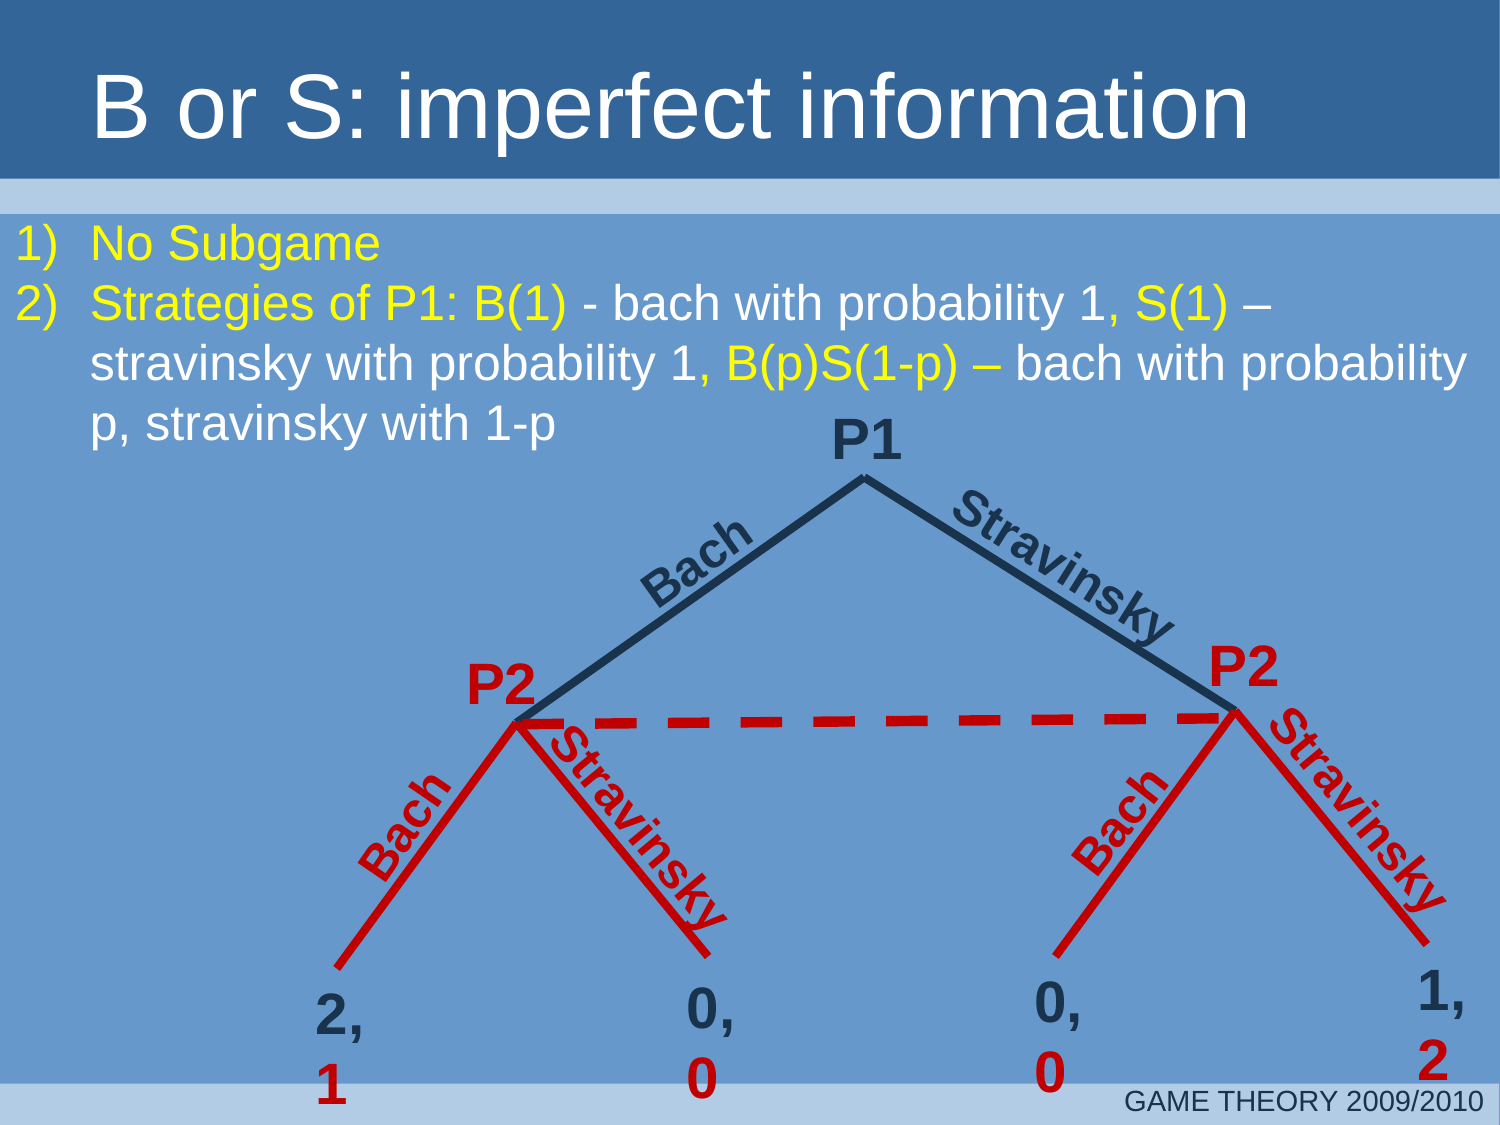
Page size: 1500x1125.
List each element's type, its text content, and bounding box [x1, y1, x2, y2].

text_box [300, 393, 1500, 1125]
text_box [522, 717, 1236, 725]
title B or S: imperfect information [74, 42, 1464, 162]
text_box No Subgame Strategies of P1: B(1) - bach with probability 1, S(1) – stravinsky with probability 1, B(p)S(1-p) – bach with probability p, stravinsky with 1-p [0, 203, 1500, 458]
